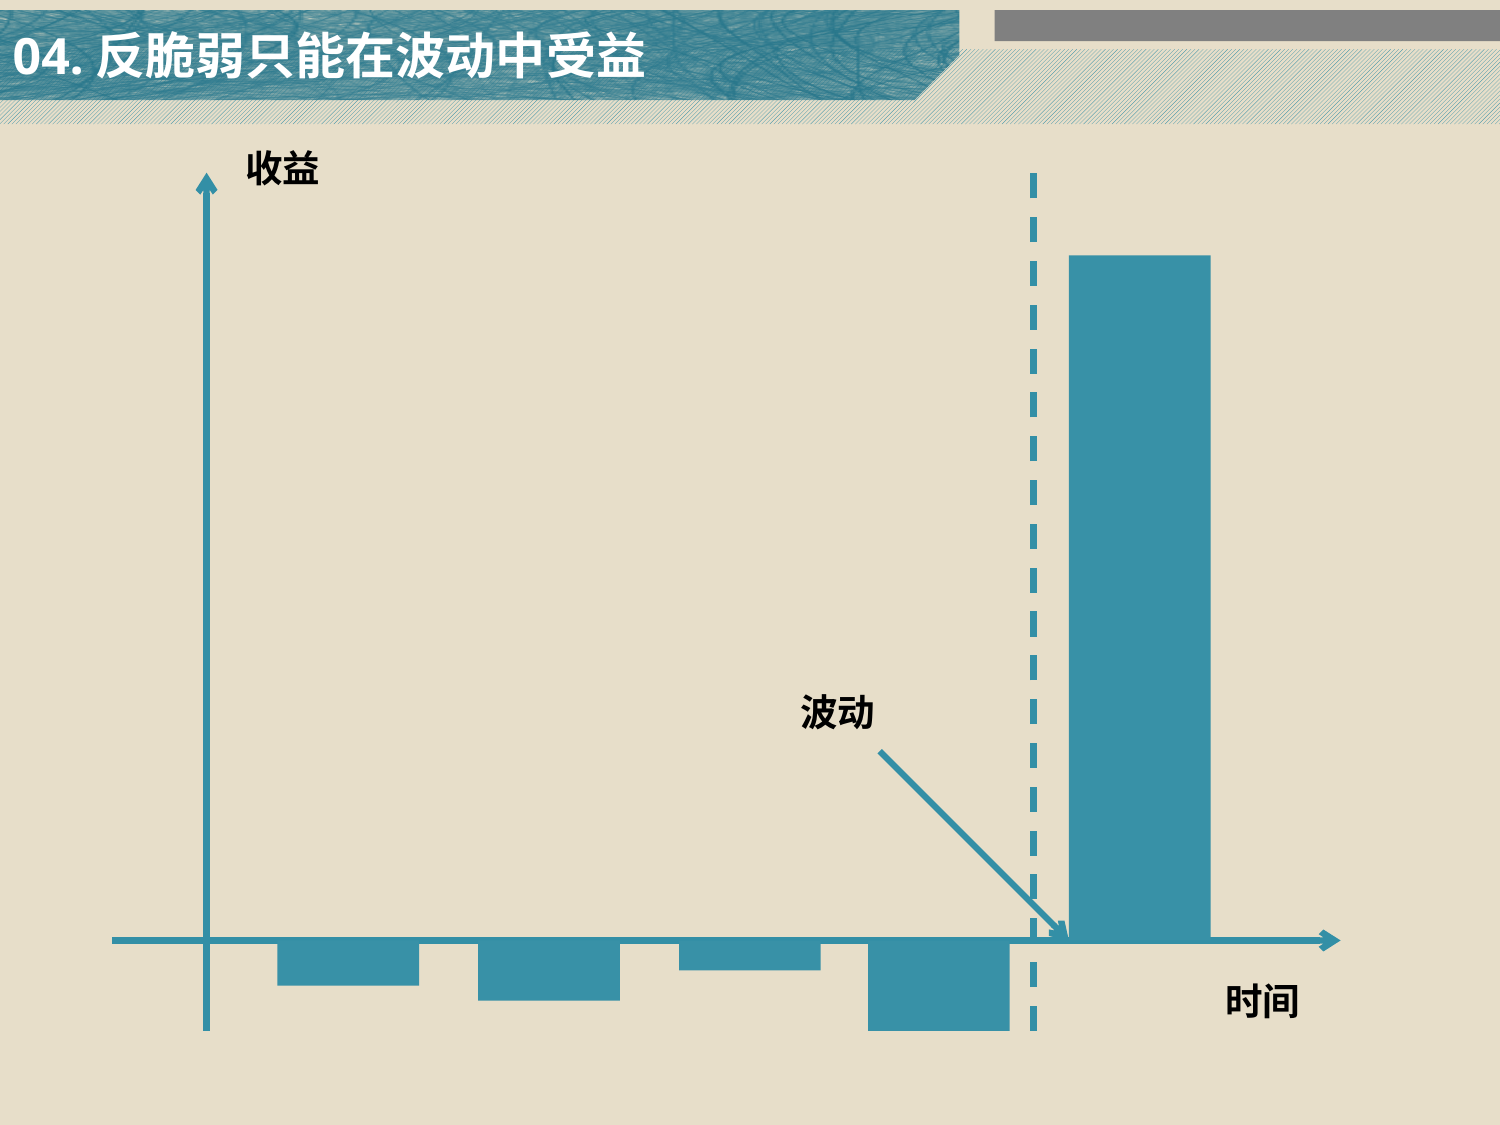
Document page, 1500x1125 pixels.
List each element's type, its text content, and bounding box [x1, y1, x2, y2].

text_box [0, 9, 1500, 125]
text_box [1067, 253, 1213, 939]
text_box [866, 949, 1012, 1033]
text_box 波动 [785, 681, 916, 742]
text_box [476, 949, 622, 1003]
text_box [275, 949, 421, 988]
text_box [677, 949, 823, 972]
text_box 时间 [1210, 970, 1353, 1030]
text_box 收益 [230, 137, 455, 197]
